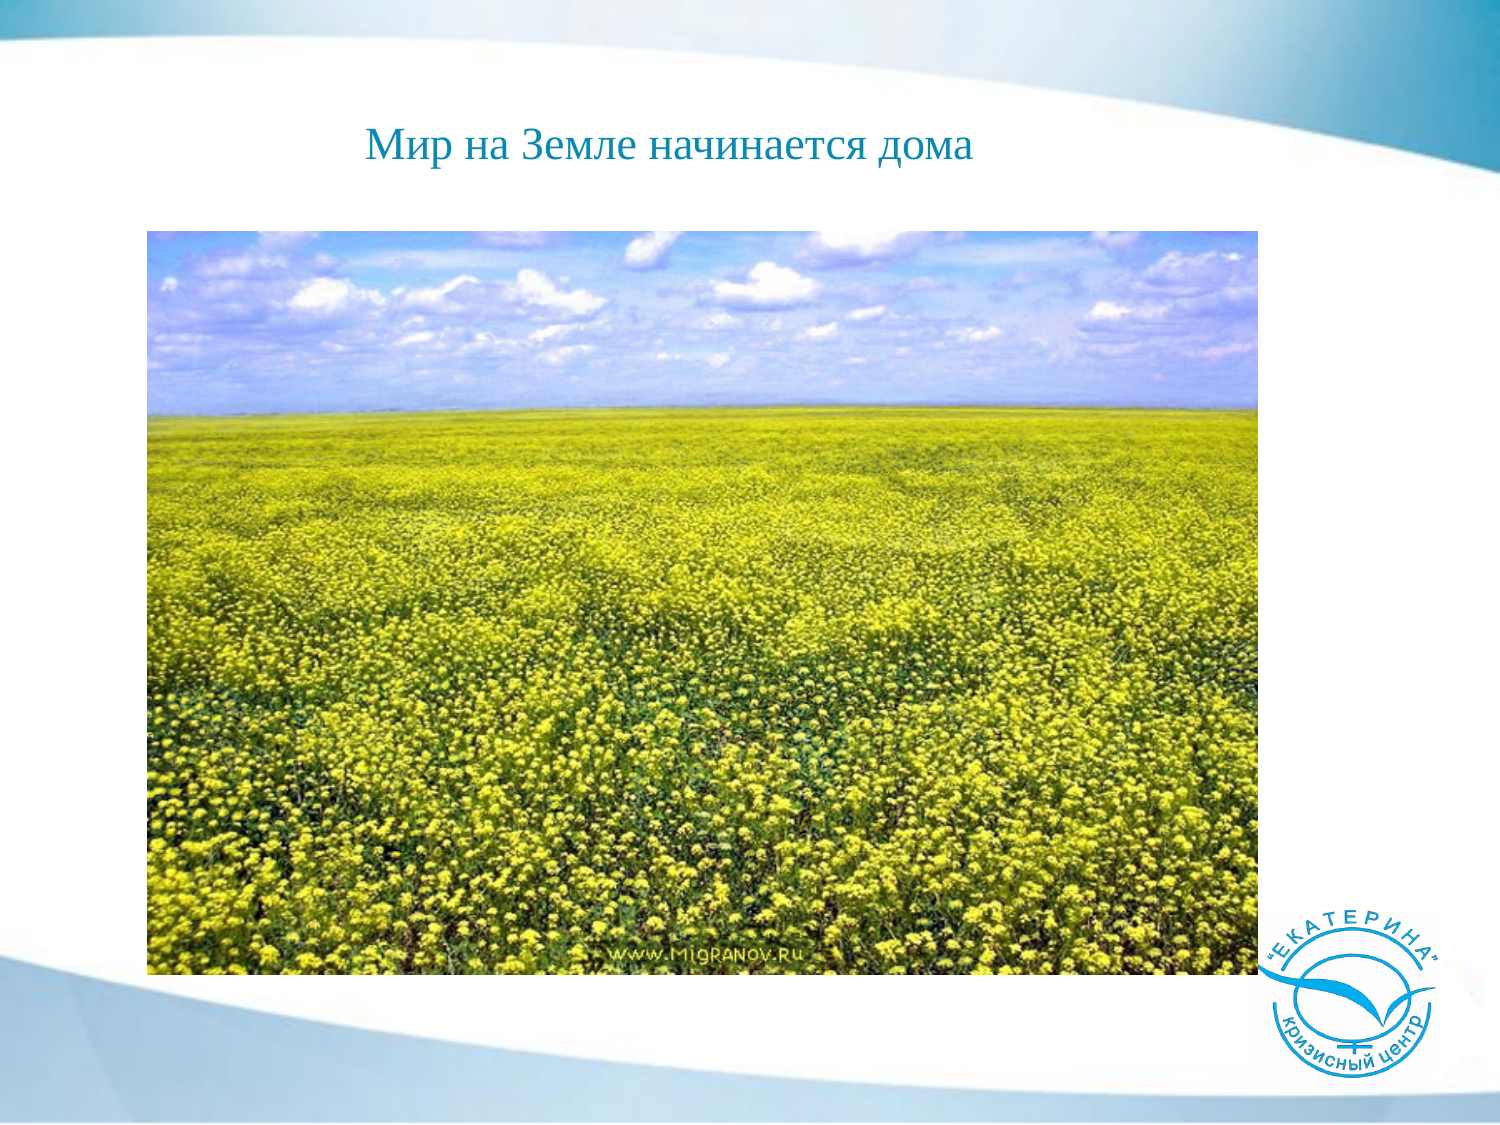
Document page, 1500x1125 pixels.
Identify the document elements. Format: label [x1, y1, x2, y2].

list [147, 231, 1259, 975]
picture [0, 0, 1500, 1125]
